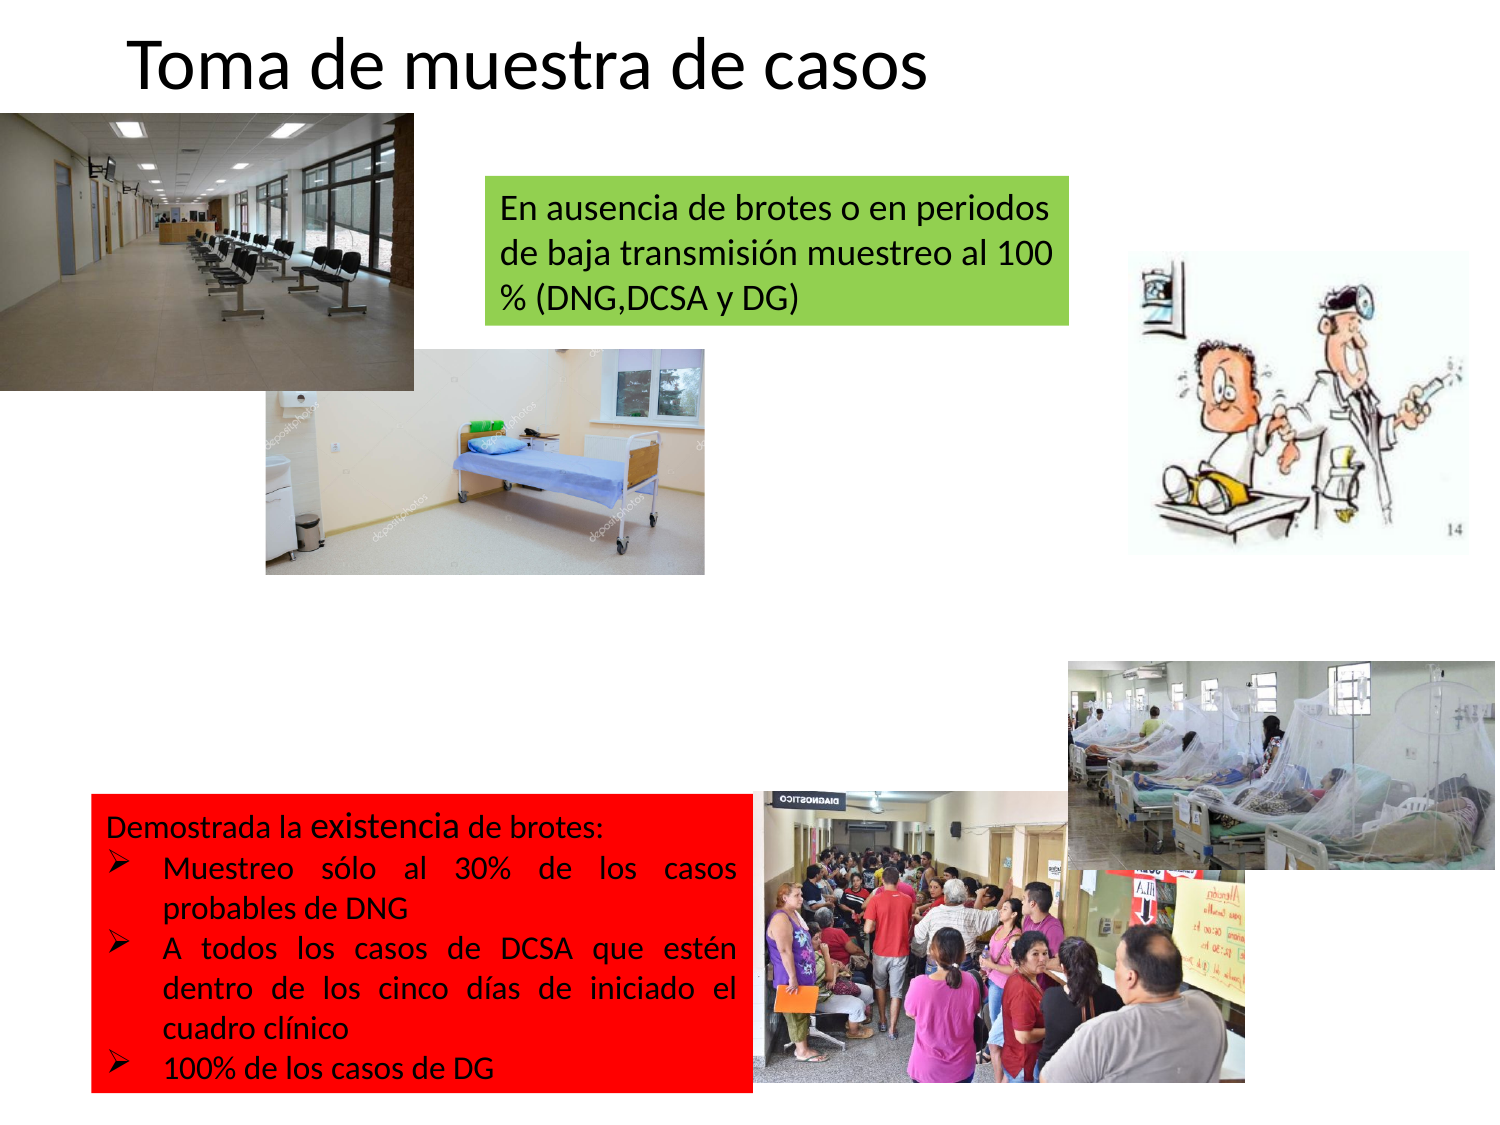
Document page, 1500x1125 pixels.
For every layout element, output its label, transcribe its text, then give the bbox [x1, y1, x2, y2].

picture [1127, 251, 1469, 555]
picture [0, 113, 705, 575]
text_box Demostrada la existencia de brotes: Muestreo sólo al 30% de los casos probables de DNG A todos los casos de DCSA que estén dentro de los cinco días de iniciado el cuadro clínico 100% de los casos de DG [91, 793, 753, 1094]
text_box Toma de muestra de casos [112, 7, 1270, 112]
text_box En ausencia de brotes o en periodos de baja transmisión muestreo al 100 % (DNG,DCSA y DG) [485, 175, 1069, 326]
picture [752, 661, 1495, 1083]
